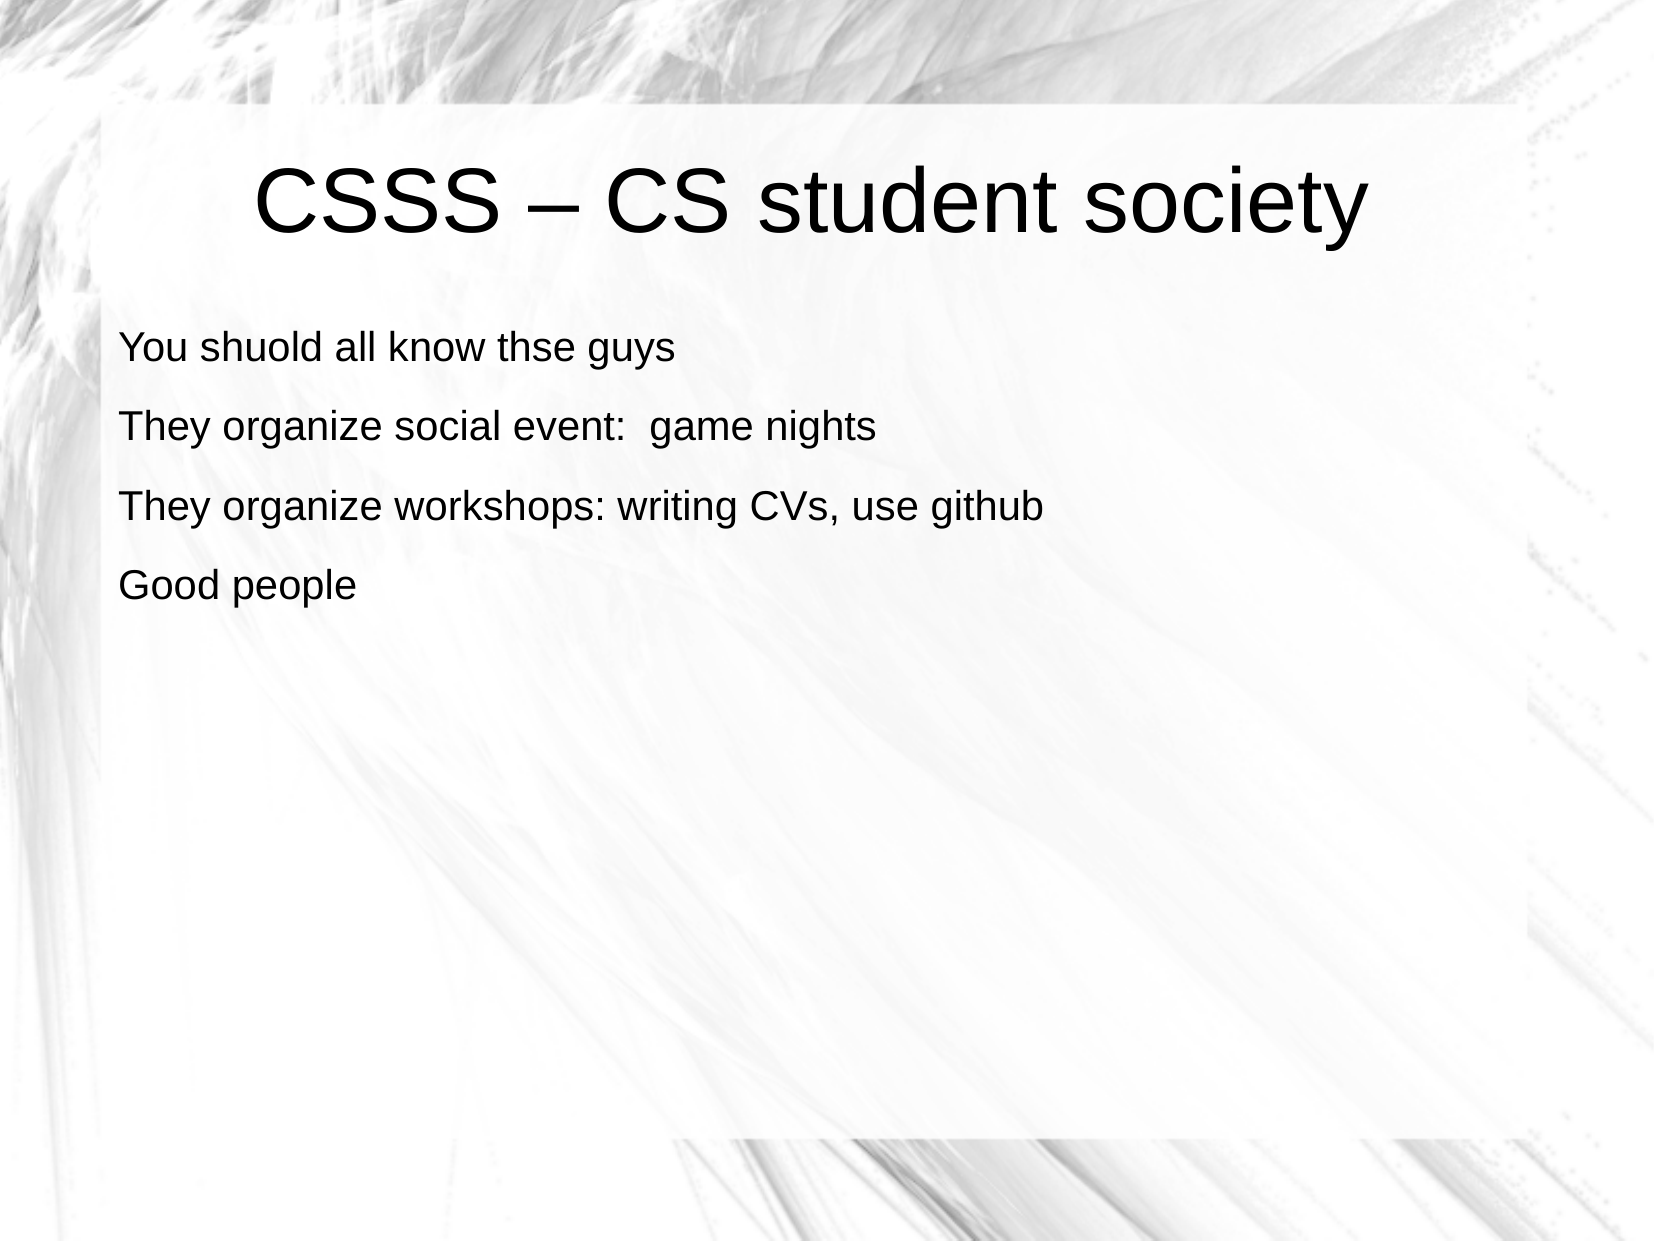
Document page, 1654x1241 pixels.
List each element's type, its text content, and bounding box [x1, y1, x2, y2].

picture [0, 0, 1654, 1241]
list You shuold all know thse guys They organize social event: game nights They organize workshops: writing CVs, use github Good people [118, 319, 1571, 1102]
title CSSS – CS student society [118, 112, 1506, 281]
